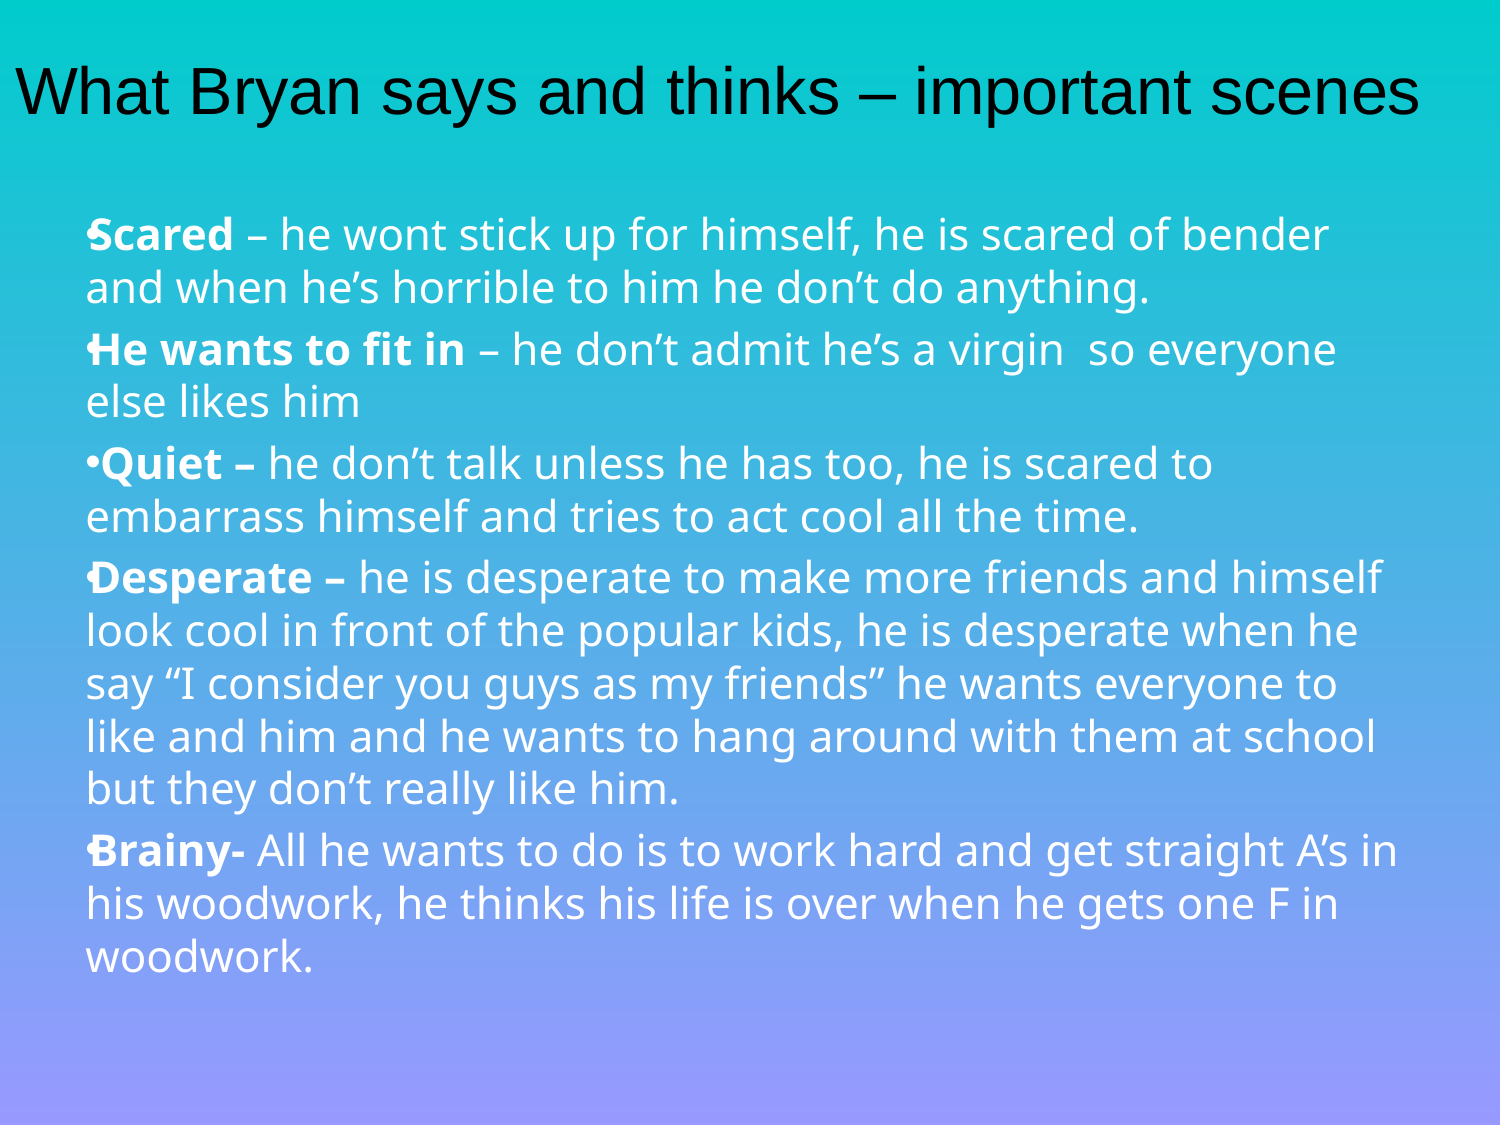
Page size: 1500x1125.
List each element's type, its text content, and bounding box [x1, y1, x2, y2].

title What Bryan says and thinks – important scenes [0, 35, 1465, 141]
subtitle Scared – he wont stick up for himself, he is scared of bender and when he’s horrible to him he don’t do anything. He wants to fit in – he don’t admit he’s a virgin so everyone else likes him Quiet – he don’t talk unless he has too, he is scared to embarrass himself and tries to act cool all the time. Desperate – he is desperate to make more friends and himself look cool in front of the popular kids, he is desperate when he say “I consider you guys as my friends” he wants everyone to like and him and he wants to hang around with them at school but they don’t really like him. Brainy- All he wants to do is to work hard and get straight A’s in his woodwork, he thinks his life is over when he gets one F in woodwork. [70, 199, 1430, 1125]
